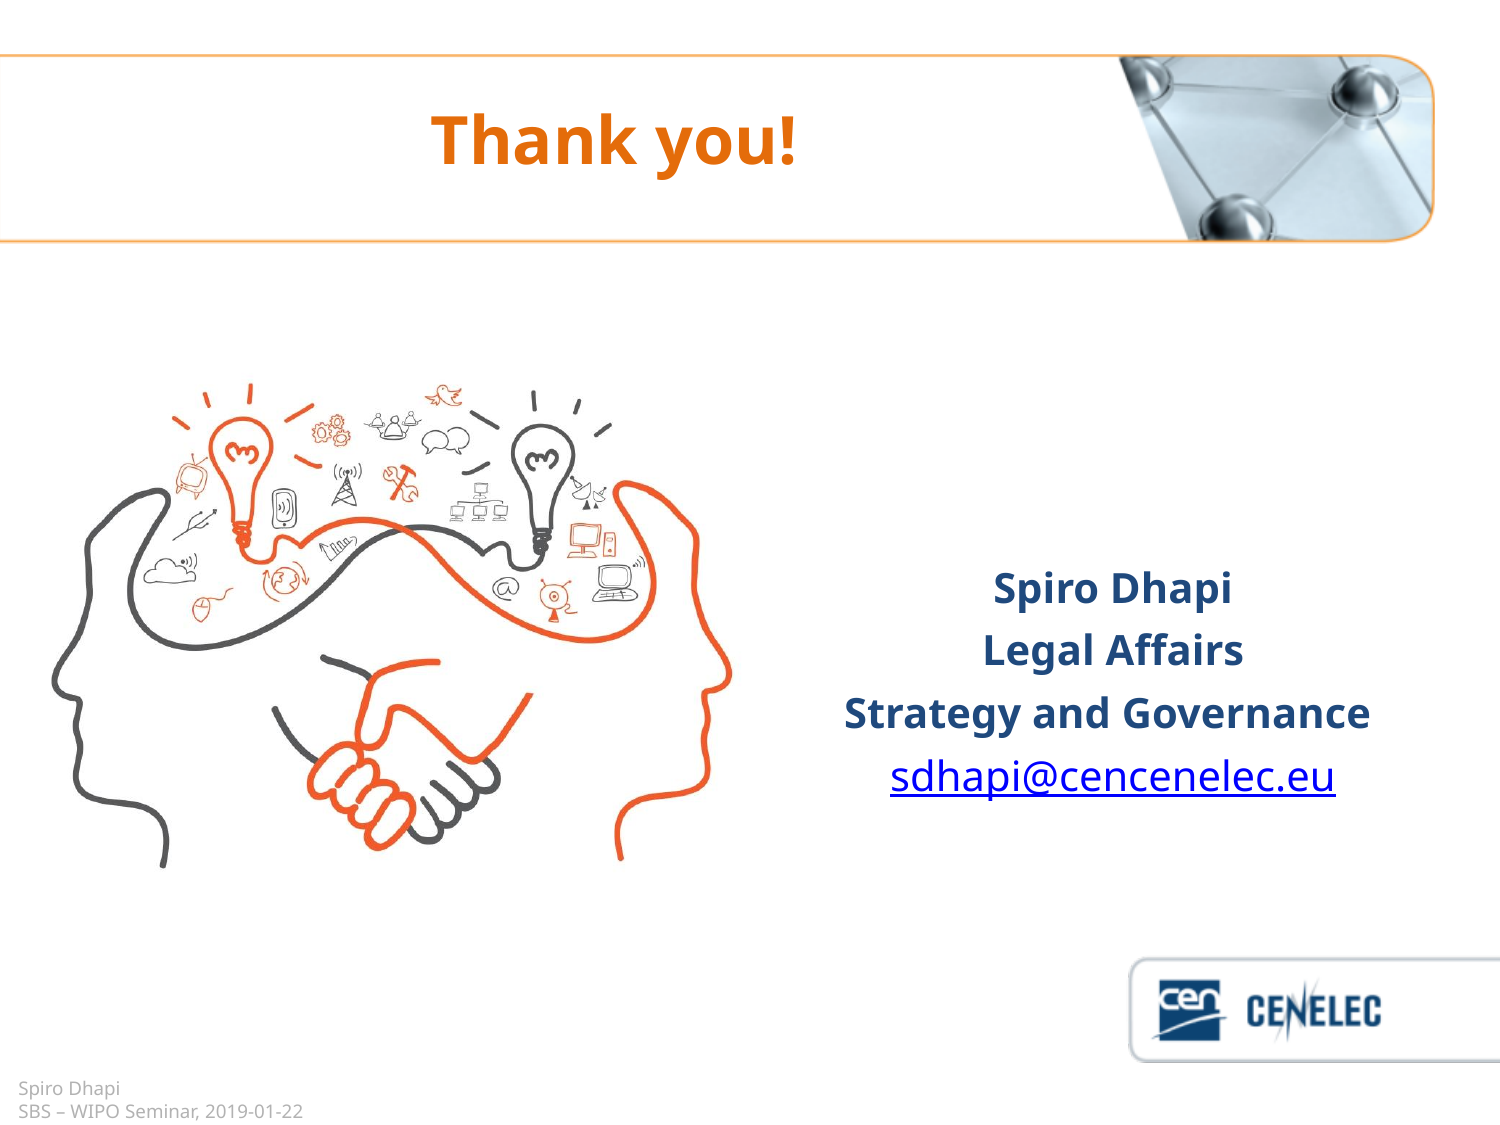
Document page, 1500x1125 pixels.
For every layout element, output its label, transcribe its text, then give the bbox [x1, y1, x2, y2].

text_box Thank you! [265, 89, 963, 220]
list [9, 361, 752, 919]
picture [1113, 940, 1500, 1074]
text_box Spiro Dhapi Legal Affairs Strategy and Governance sdhapi@cencenelec.eu [756, 491, 1500, 896]
picture [0, 54, 1435, 244]
footer Spiro Dhapi SBS – WIPO Seminar, 2019-01-22 [3, 1069, 479, 1125]
